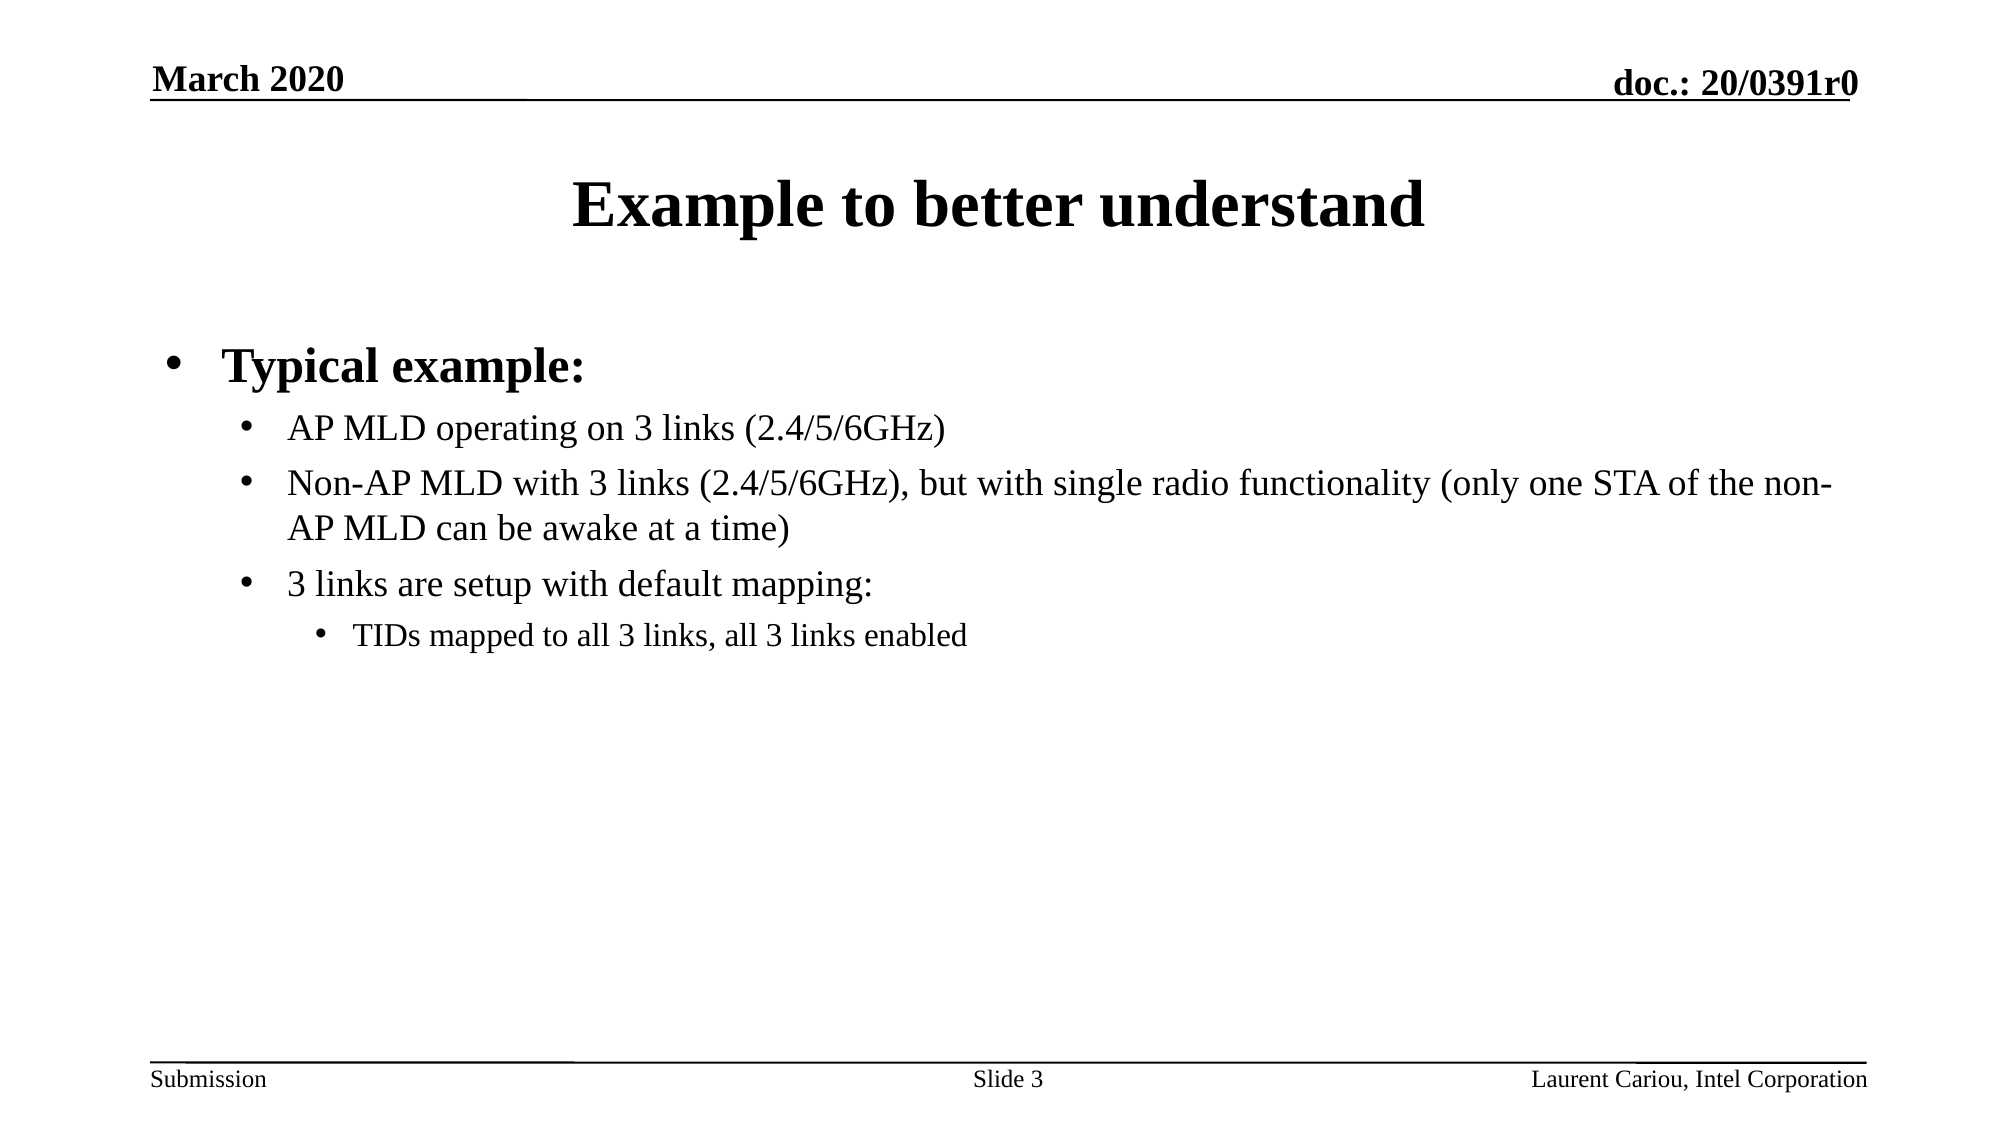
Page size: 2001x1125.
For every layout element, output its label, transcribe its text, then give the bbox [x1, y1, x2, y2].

footer Laurent Cariou, Intel Corporation [1171, 1061, 1869, 1093]
slide_number Slide 3 [950, 1061, 1067, 1123]
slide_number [152, 54, 563, 100]
title Example to better understand [149, 112, 1850, 288]
list Typical example: AP MLD operating on 3 links (2.4/5/6GHz) Non-AP MLD with 3 links (2.4/5/6GHz), but with single radio functionality (only one STA of the non-AP MLD can be awake at a time) 3 links are setup with default mapping: TIDs mapped to all 3 links, all 3 links enabled [149, 324, 1850, 1000]
